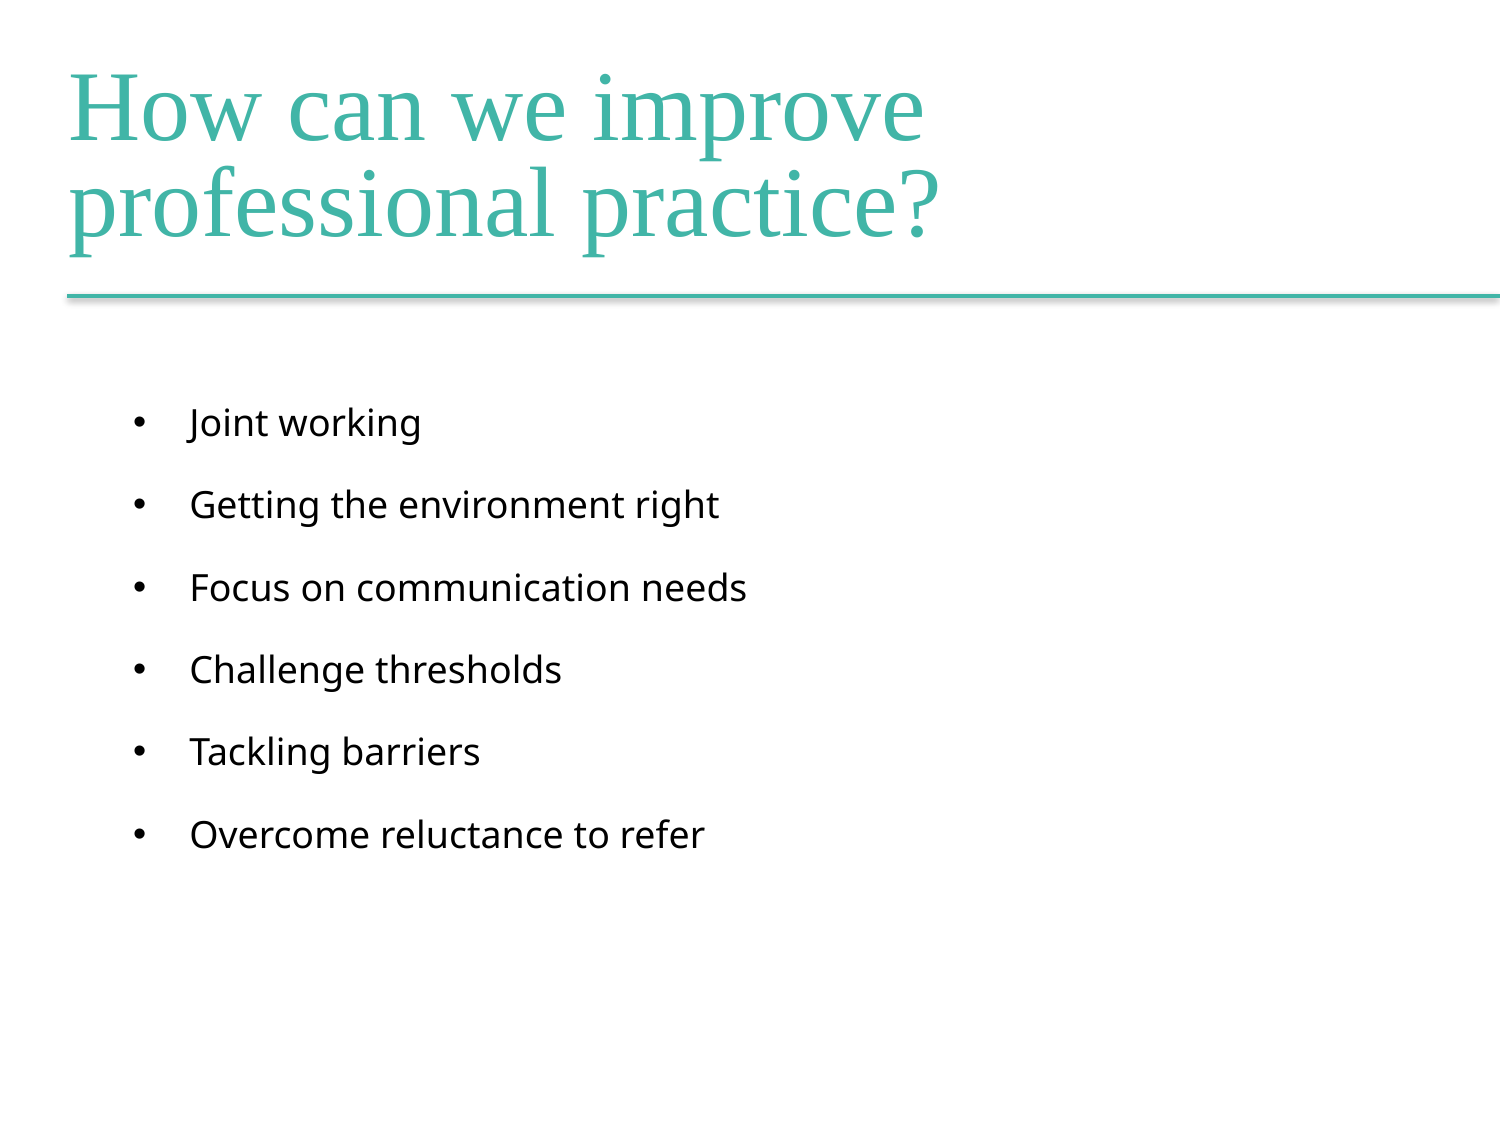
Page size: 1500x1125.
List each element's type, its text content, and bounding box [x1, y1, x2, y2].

list Joint working Getting the environment right Focus on communication needs Challenge thresholds Tackling barriers Overcome reluctance to refer [118, 382, 1391, 1049]
text_box How can we improve professional practice? [53, 15, 1448, 304]
